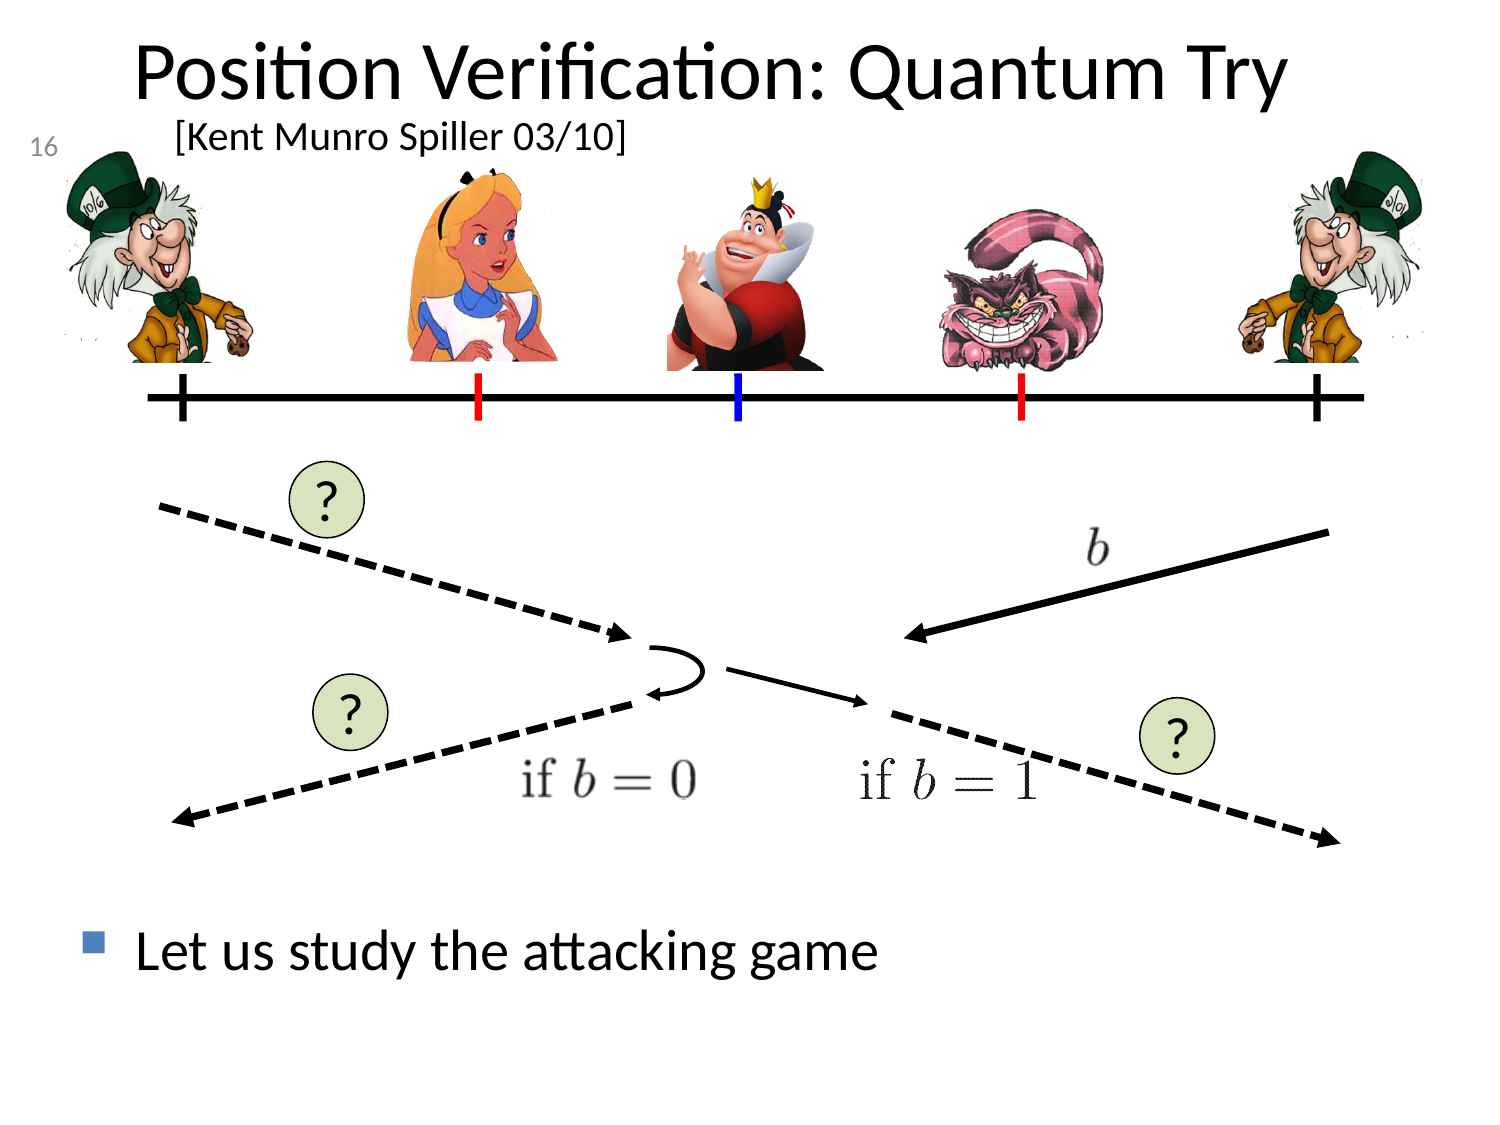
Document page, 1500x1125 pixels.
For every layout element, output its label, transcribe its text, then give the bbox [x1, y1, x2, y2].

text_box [1236, 149, 1424, 422]
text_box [64, 149, 254, 422]
text_box [Kent Munro Spiller 03/10] [159, 101, 1294, 173]
text_box Let us study the attacking game [64, 905, 1448, 1090]
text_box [407, 167, 559, 421]
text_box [666, 172, 824, 422]
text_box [938, 208, 1105, 421]
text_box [159, 455, 633, 639]
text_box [903, 522, 1330, 639]
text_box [170, 647, 703, 823]
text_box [726, 668, 1341, 844]
title Position Verification: Quantum Try [118, 8, 1495, 149]
